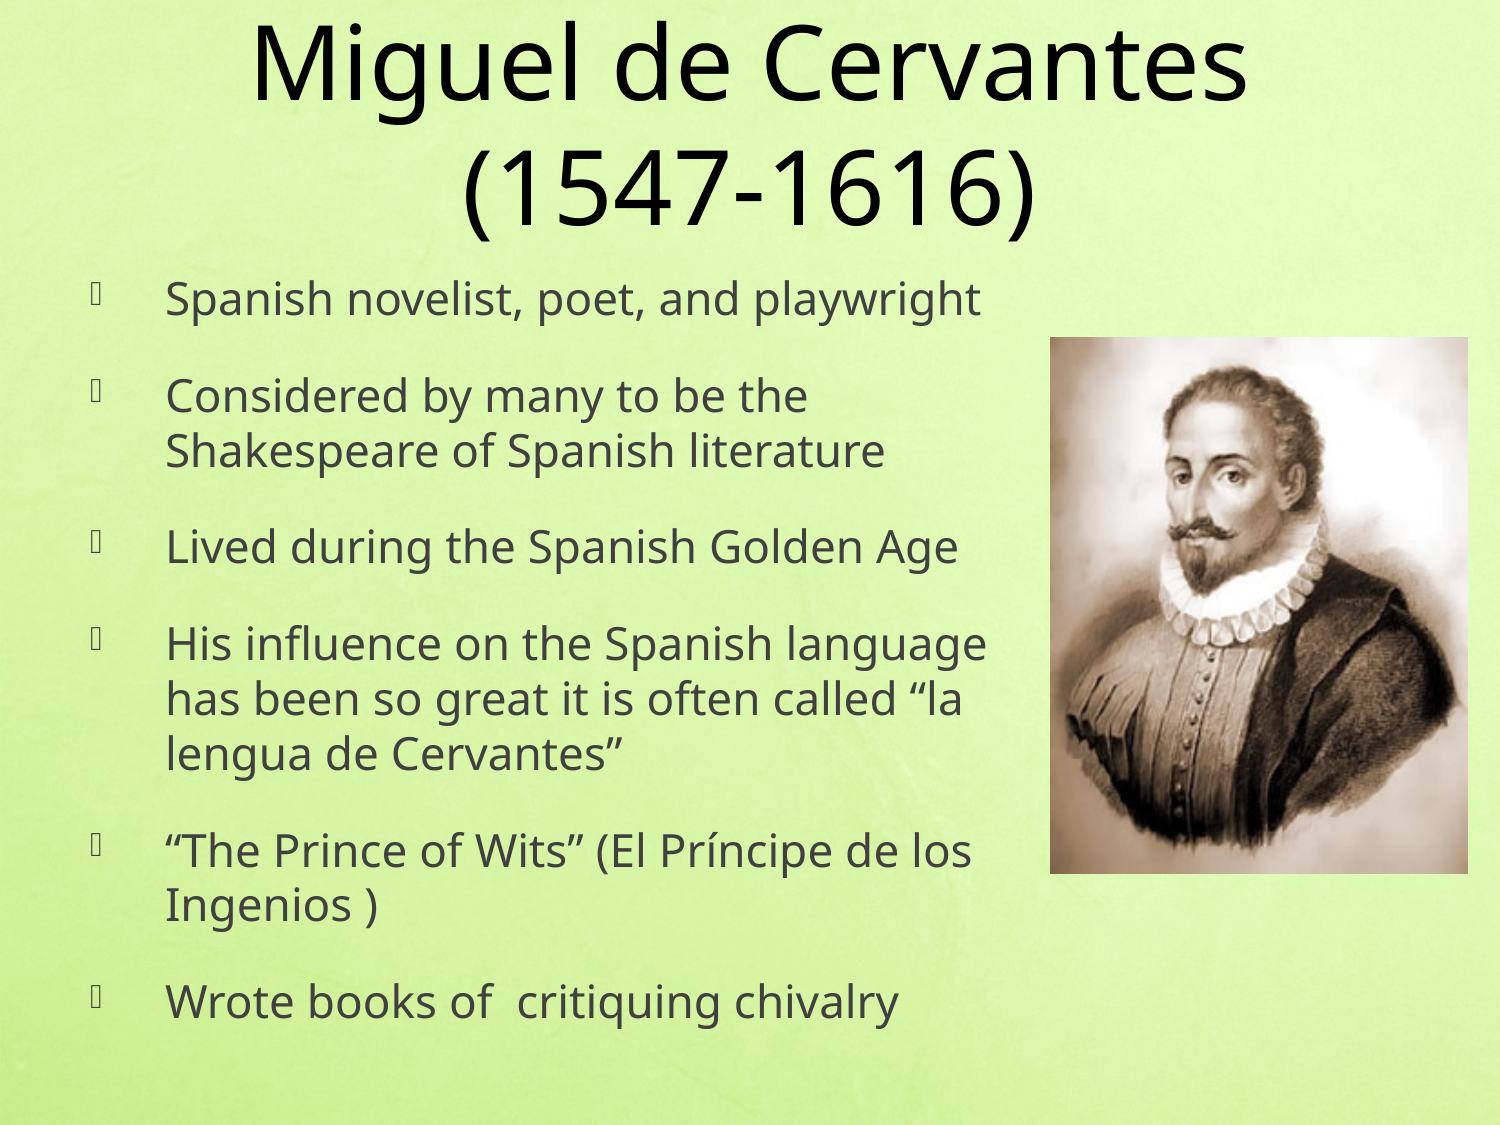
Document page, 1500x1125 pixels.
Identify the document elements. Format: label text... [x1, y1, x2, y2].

title Miguel de Cervantes (1547-1616) [81, 15, 1419, 254]
list Spanish novelist, poet, and playwright Considered by many to be the Shakespeare of Spanish literature Lived during the Spanish Golden Age His influence on the Spanish language has been so great it is often called “la lengua de Cervantes” “The Prince of Wits” (El Príncipe de los Ingenios ) Wrote books of critiquing chivalry [75, 262, 1050, 1075]
picture [1048, 335, 1470, 875]
